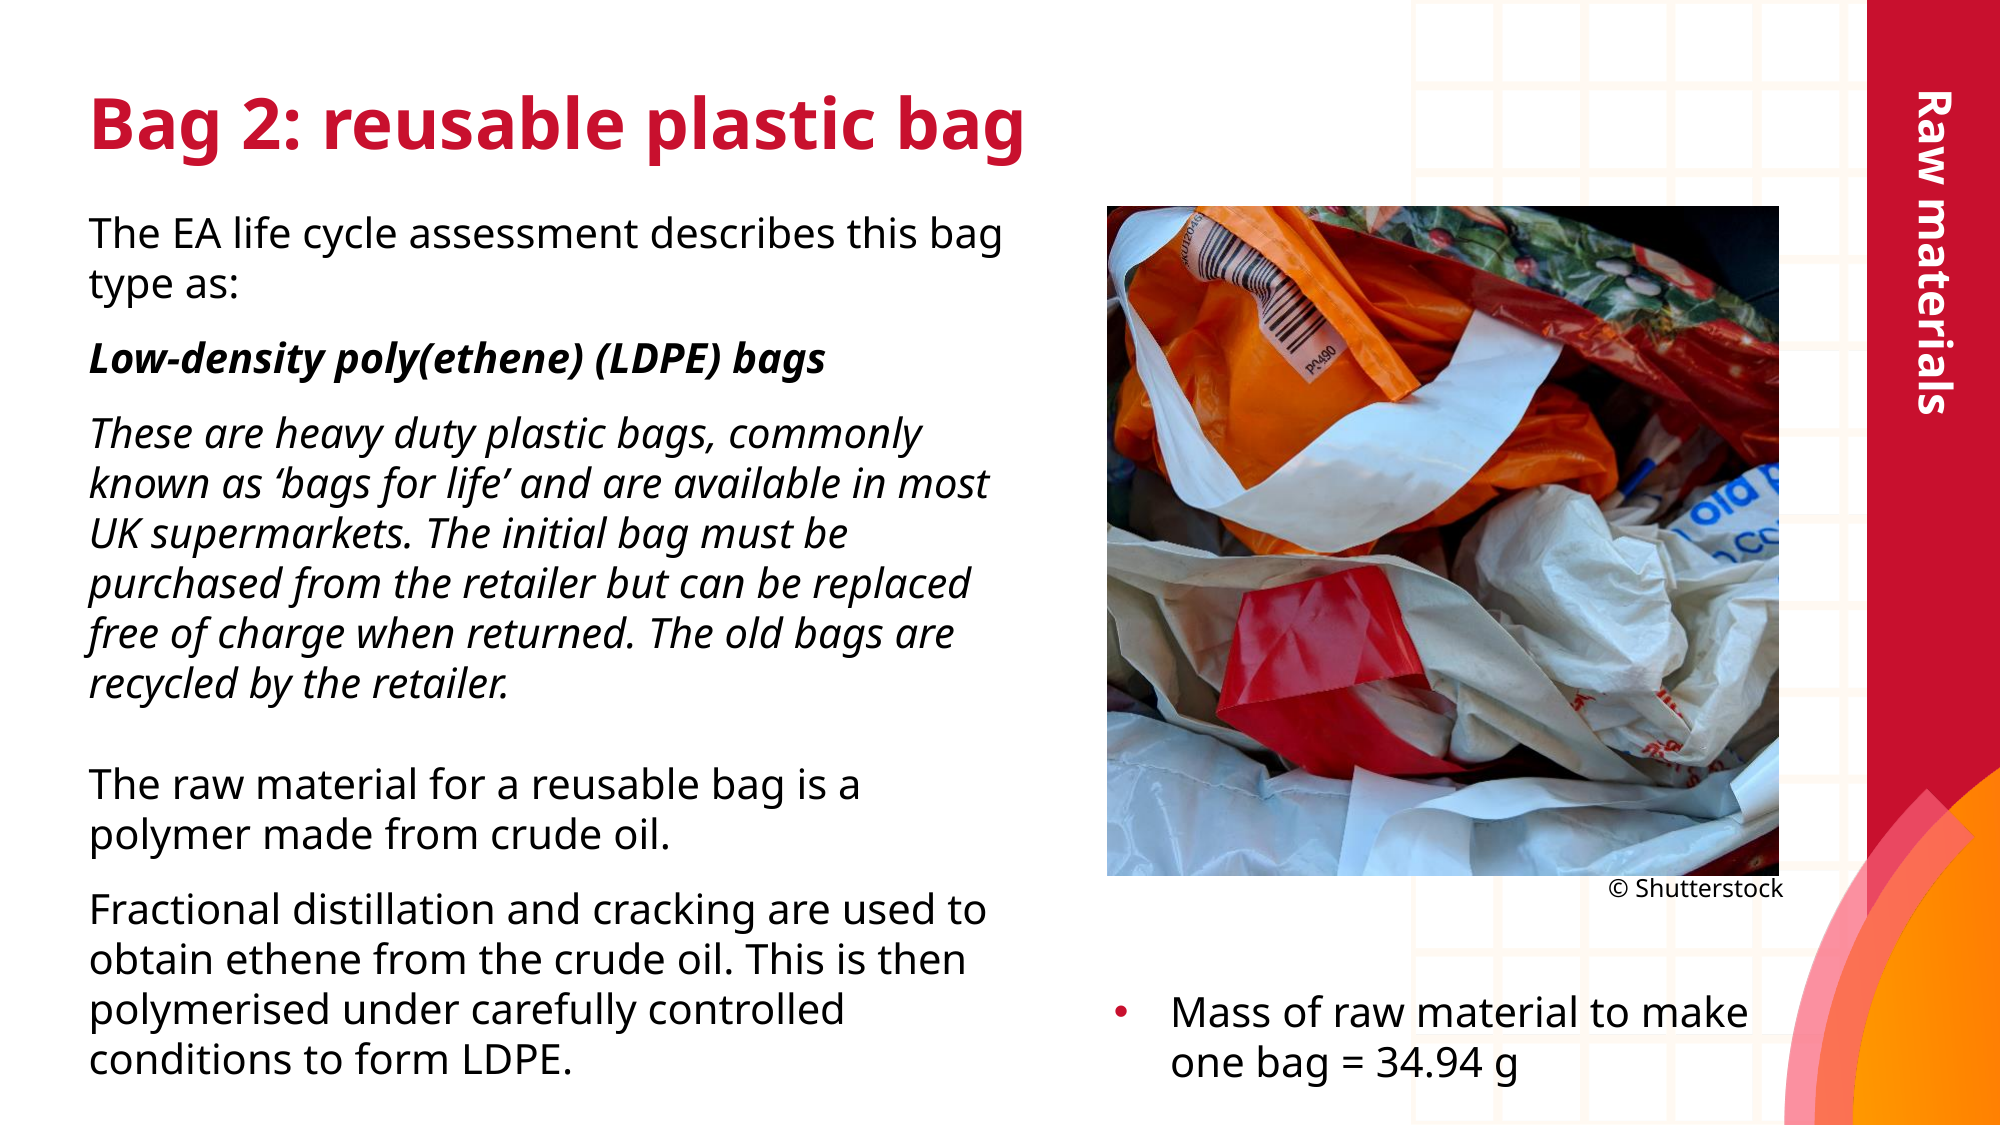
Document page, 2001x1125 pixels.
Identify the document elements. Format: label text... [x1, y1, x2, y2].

text_box Mass of raw material to make one bag = 34.94 g [1099, 978, 1770, 1094]
text_box Raw materials [1867, 88, 2000, 765]
title Bag 2: reusable plastic bag [88, 88, 1743, 161]
list The EA life cycle assessment describes this bag type as: Low-density poly(ethene) (LDPE) bags These are heavy duty plastic bags, commonly known as ‘bags for life’ and are available in most UK supermarkets. The initial bag must be purchased from the retailer but can be replaced free of charge when returned. The old bags are recycled by the retailer. The raw material for a reusable bag is a polymer made from crude oil. Fractional distillation and cracking are used to obtain ethene from the crude oil. This is then polymerised under carefully controlled conditions to form LDPE. [88, 206, 1019, 1104]
picture [1107, 0, 2000, 1125]
text_box © Shutterstock [1593, 864, 1799, 910]
